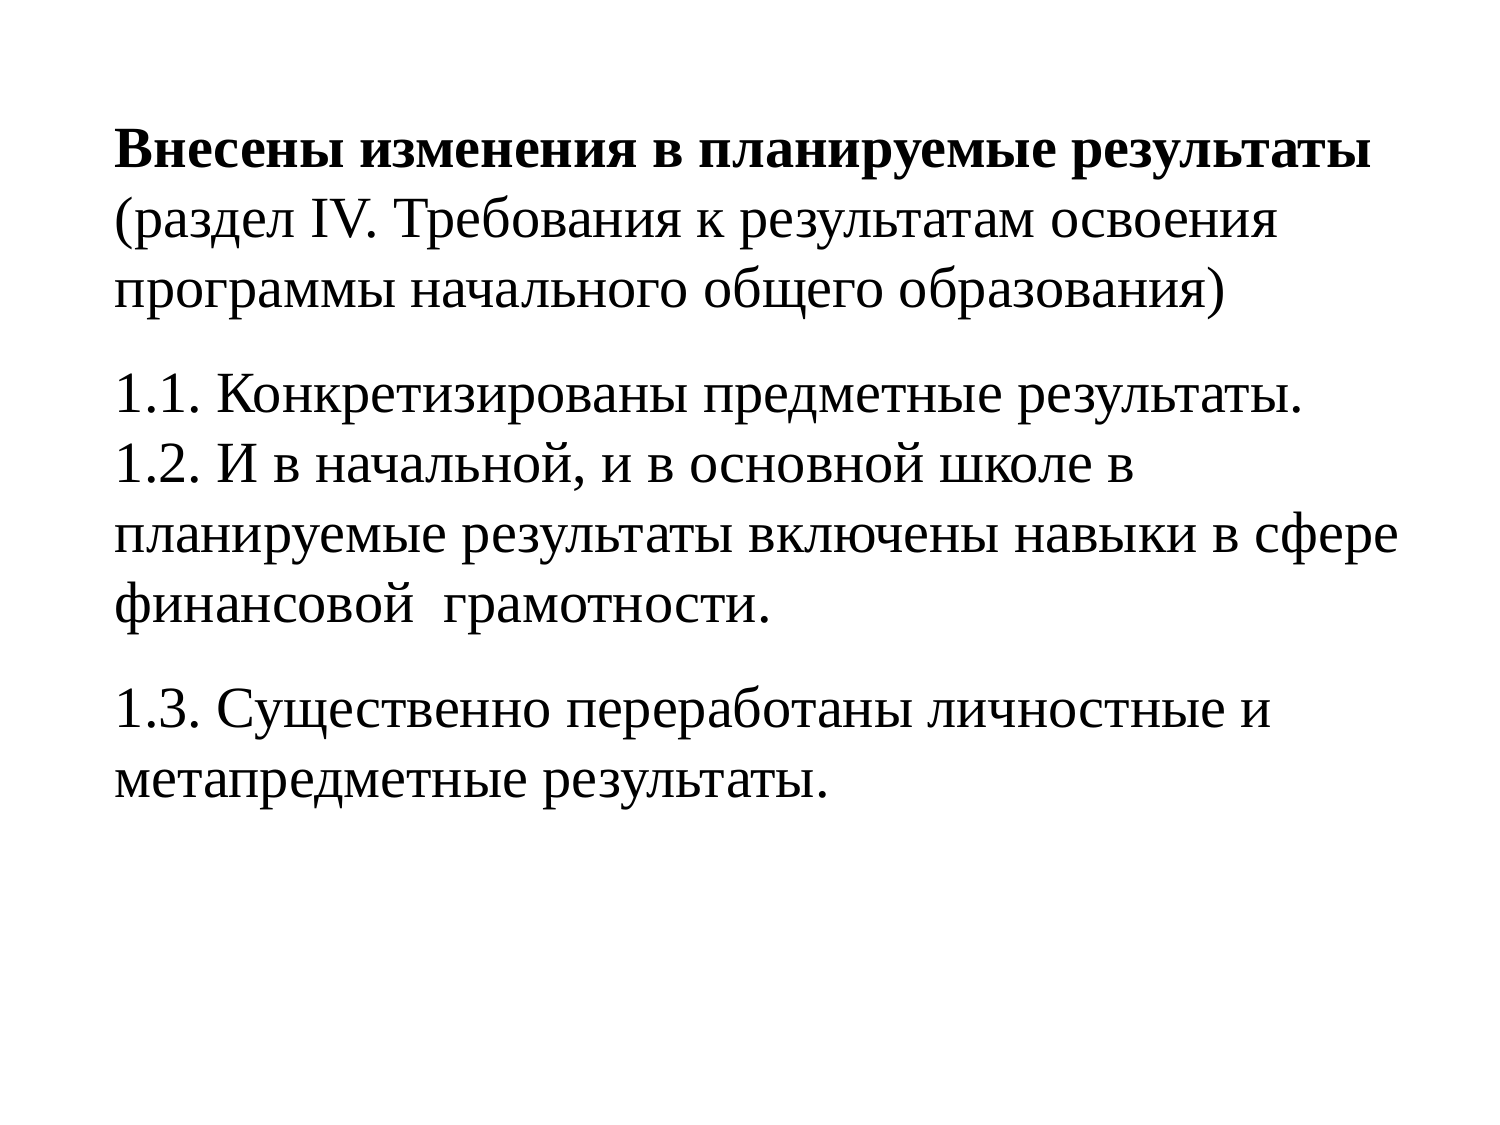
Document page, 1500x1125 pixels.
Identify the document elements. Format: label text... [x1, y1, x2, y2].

text_box Внесены изменения в планируемые результаты (раздел IV. Требования к результатам освоения программы начального общего образования) 1.1. Конкретизированы предметные результаты. 1.2. И в начальной, и в основной школе в планируемые результаты включены навыки в сфере финансовой грамотности. 1.3. Существенно переработаны личностные и метапредметные результаты. [100, 101, 1459, 817]
